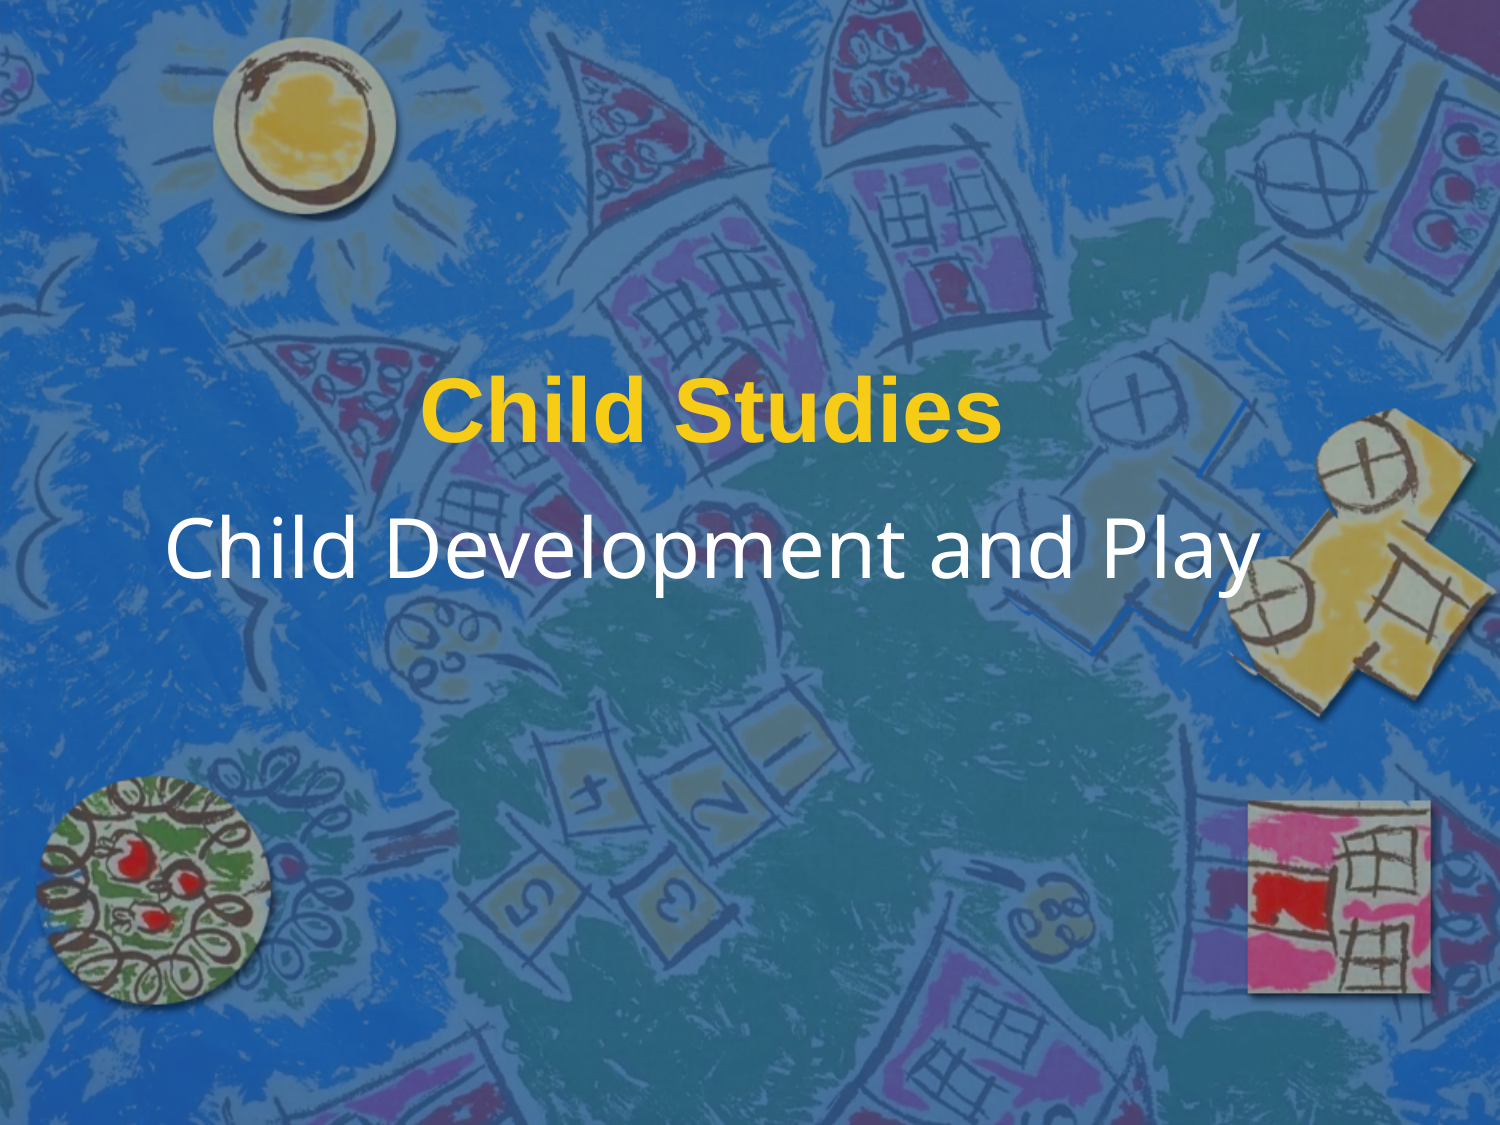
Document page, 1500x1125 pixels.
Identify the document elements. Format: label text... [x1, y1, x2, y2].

picture [0, 0, 1500, 1125]
title Child Studies [74, 312, 1351, 487]
subtitle Child Development and Play [74, 487, 1351, 776]
